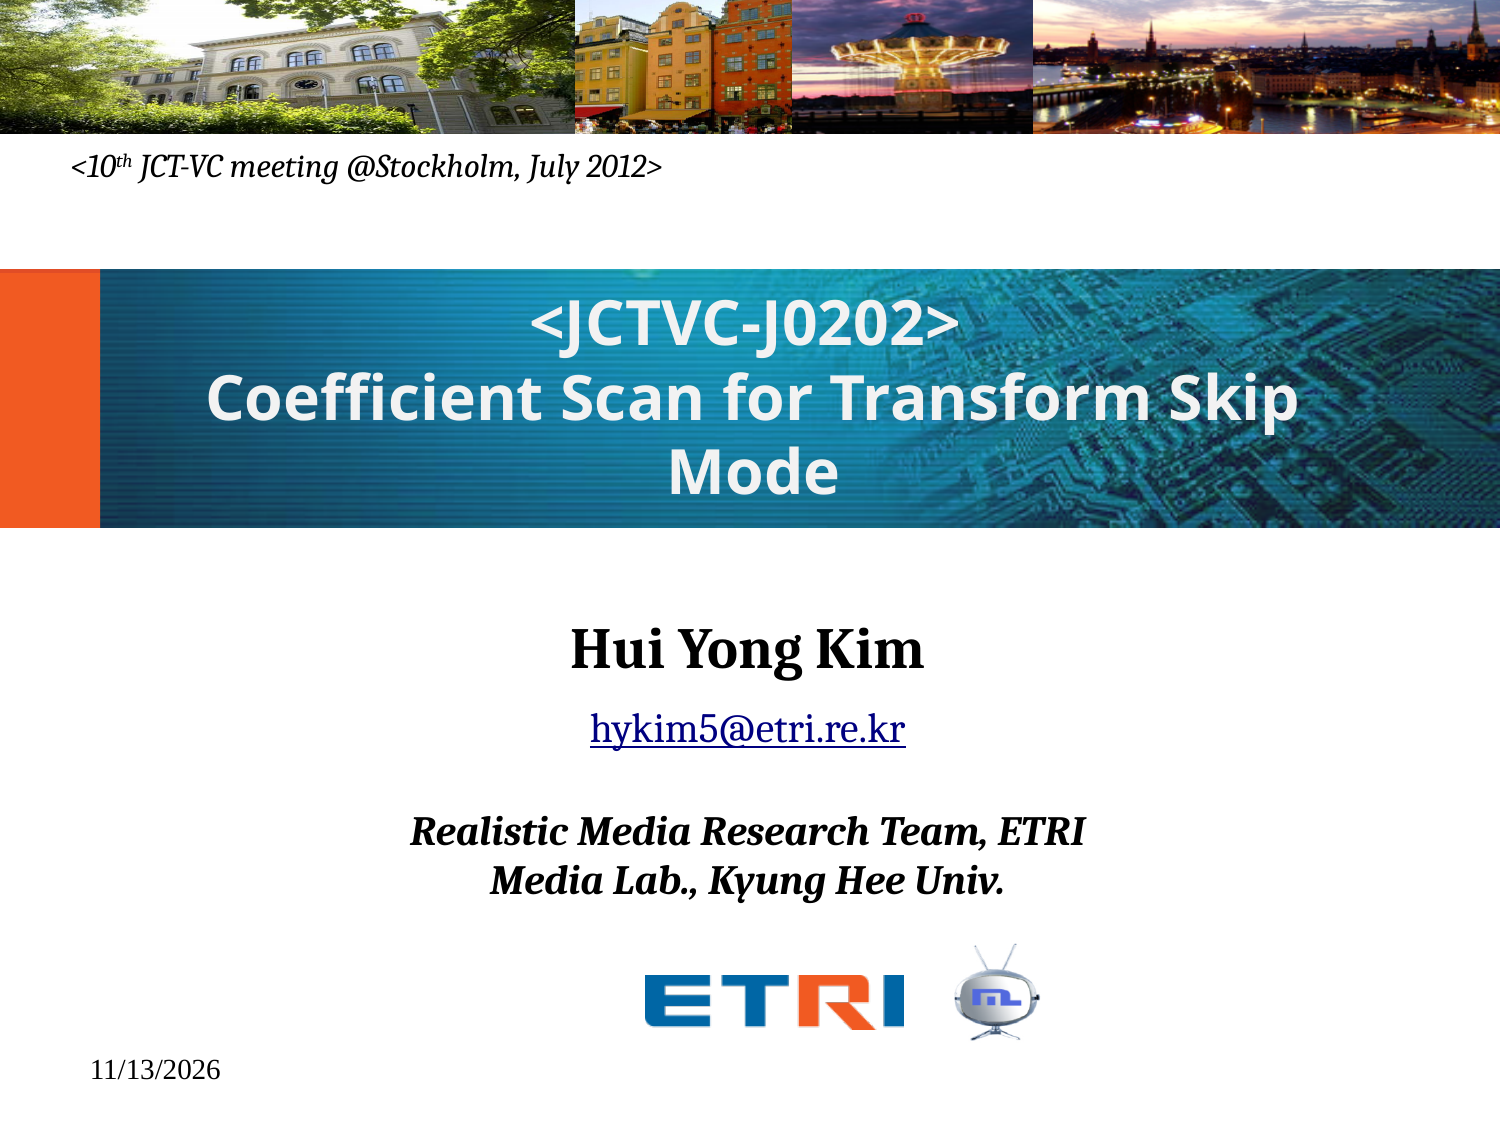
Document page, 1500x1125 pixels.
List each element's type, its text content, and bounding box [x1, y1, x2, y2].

picture [950, 940, 1046, 1045]
picture [645, 976, 904, 1030]
picture [0, 269, 1500, 528]
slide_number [75, 1042, 469, 1103]
title <JCTVC-J0202> Coefficient Scan for Transform Skip Mode [100, 274, 1407, 516]
subtitle Hui Yong Kim hykim5@etri.re.kr Realistic Media Research Team, ETRI Media Lab., Kyung Hee Univ. [222, 647, 1273, 976]
picture [0, 0, 1500, 135]
text_box <10th JCT-VC meeting @Stockholm, July 2012> [55, 142, 679, 192]
